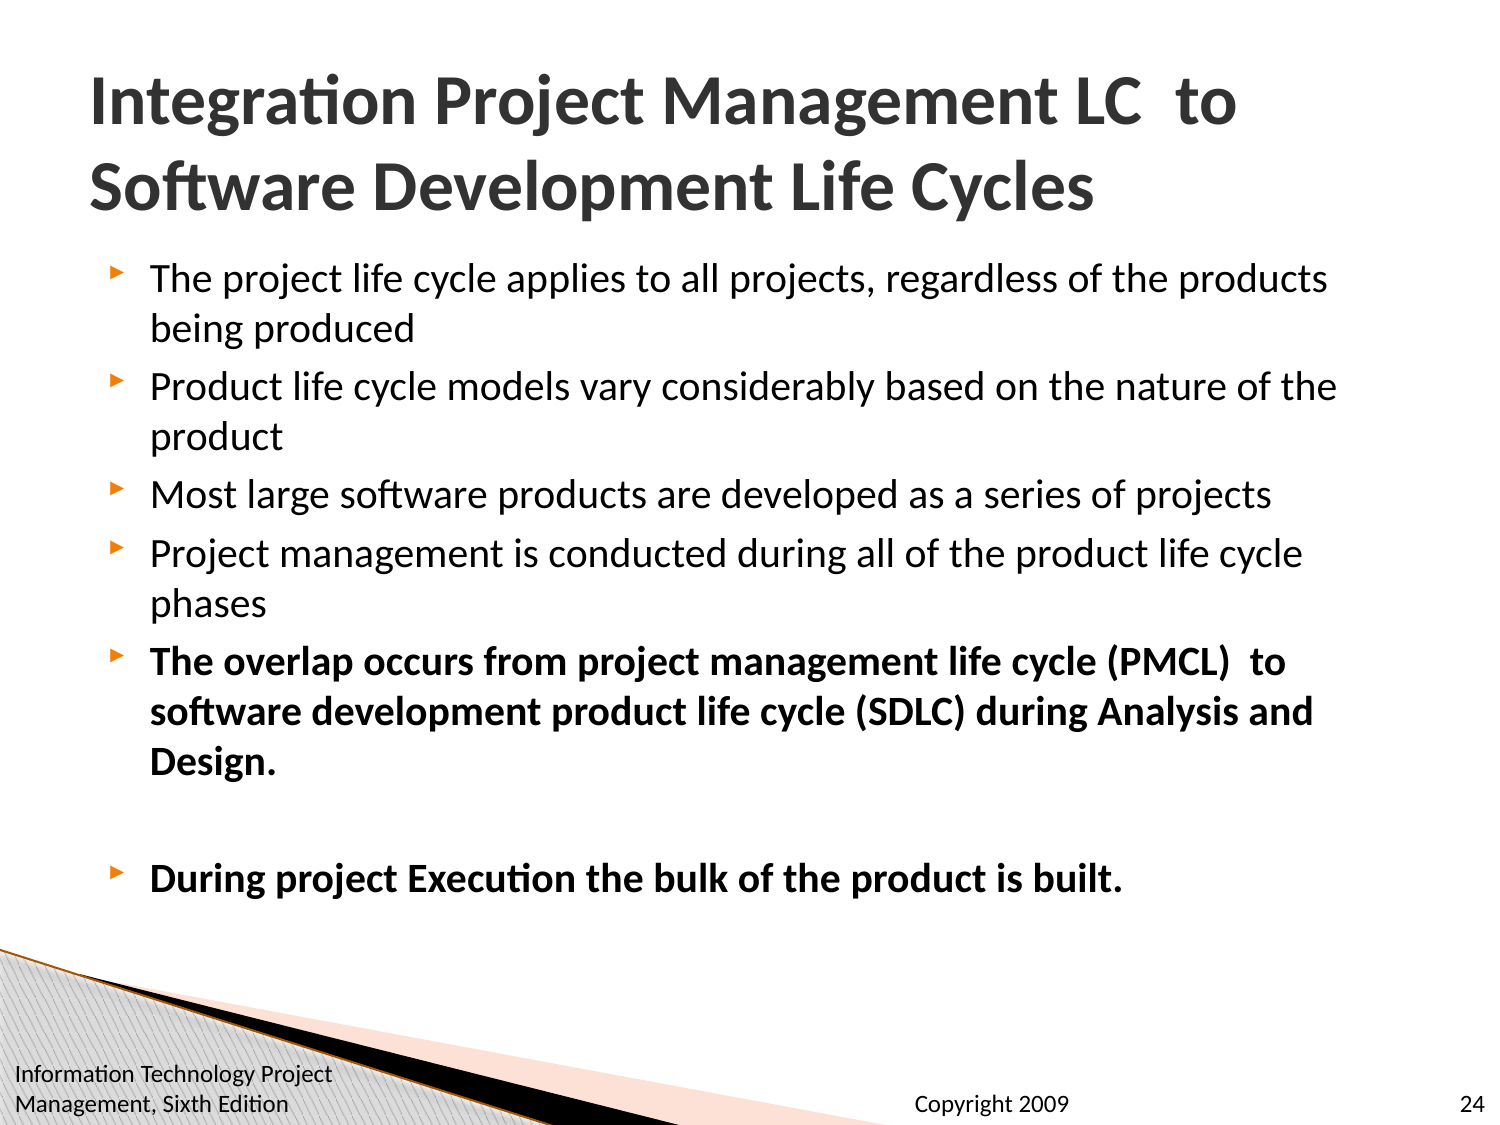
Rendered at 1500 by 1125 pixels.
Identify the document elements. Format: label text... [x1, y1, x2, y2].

footer Information Technology Project Management, Sixth Edition [0, 1065, 425, 1125]
slide_number 24 [1408, 1065, 1500, 1125]
list The project life cycle applies to all projects, regardless of the products being produced Product life cycle models vary considerably based on the nature of the product Most large software products are developed as a series of projects Project management is conducted during all of the product life cycle phases The overlap occurs from project management life cycle (PMCL) to software development product life cycle (SDLC) during Analysis and Design. During project Execution the bulk of the product is built. [74, 242, 1426, 986]
title Integration Project Management LC to Software Development Life Cycles [75, 45, 1425, 233]
